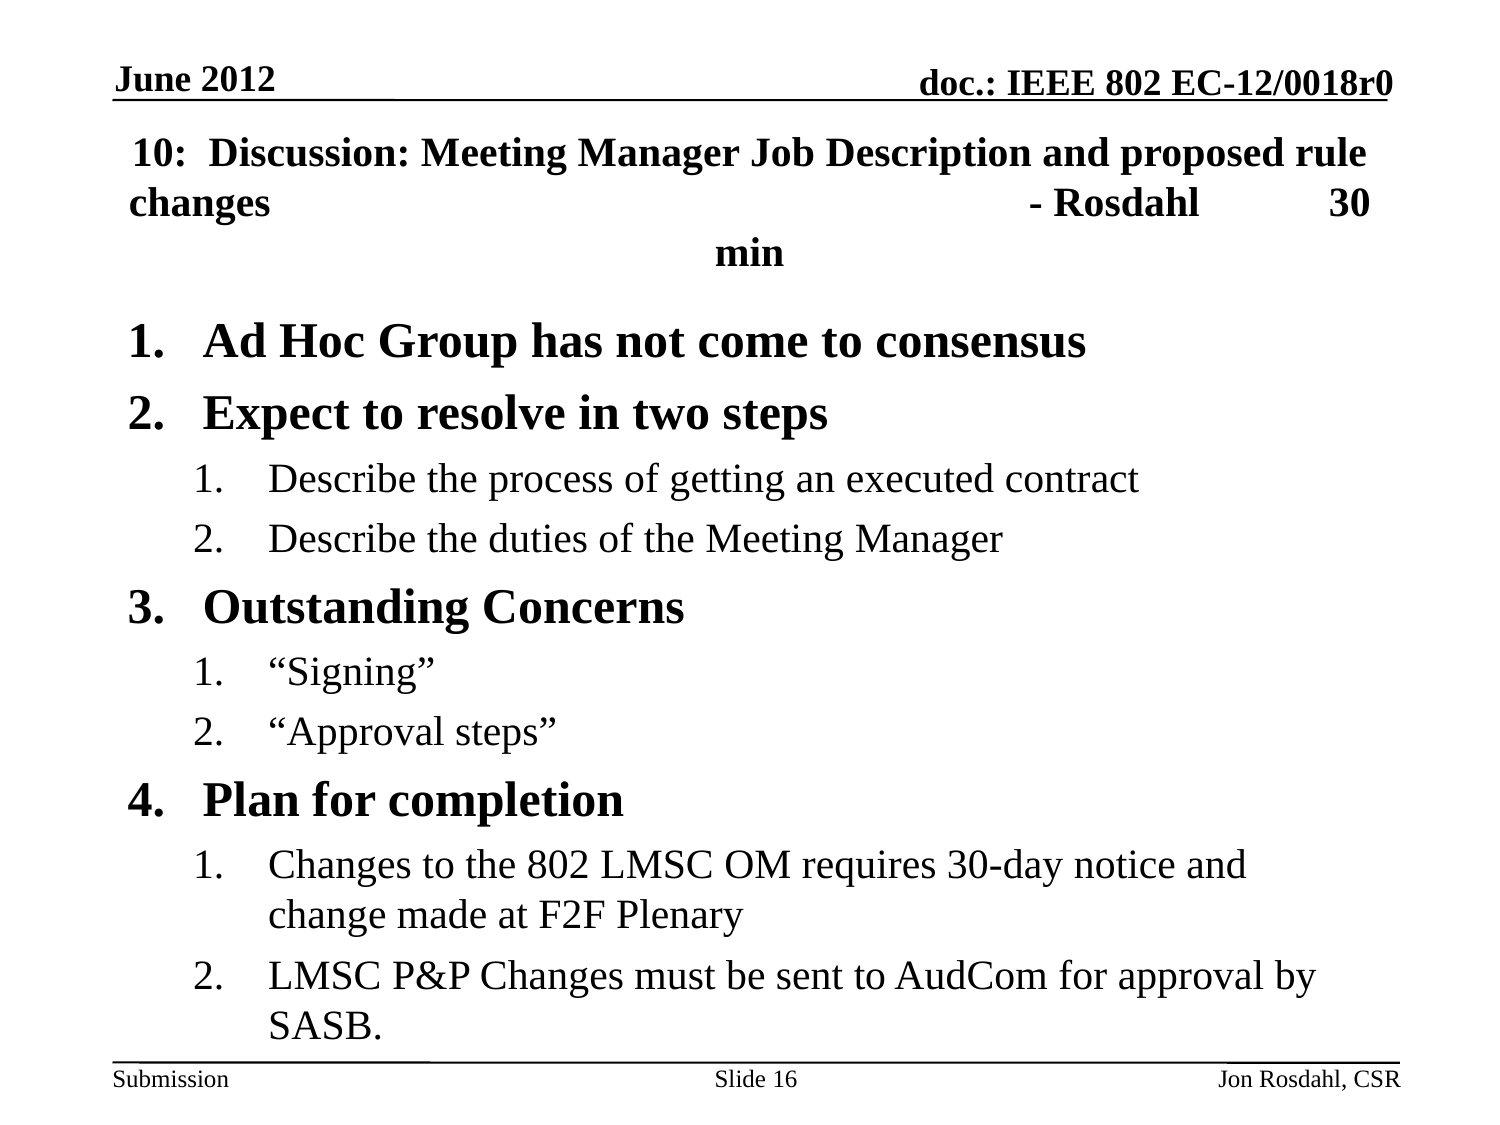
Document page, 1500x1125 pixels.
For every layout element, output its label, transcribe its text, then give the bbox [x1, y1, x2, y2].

list Ad Hoc Group has not come to consensus Expect to resolve in two steps Describe the process of getting an executed contract Describe the duties of the Meeting Manager Outstanding Concerns “Signing” “Approval steps” Plan for completion Changes to the 802 LMSC OM requires 30-day notice and change made at F2F Plenary LMSC P&P Changes must be sent to AudCom for approval by SASB. [112, 299, 1388, 1051]
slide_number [114, 54, 423, 100]
title 10: Discussion: Meeting Manager Job Description and proposed rule changes - Rosdahl 30 min [112, 112, 1388, 288]
slide_number Slide 16 [712, 1061, 800, 1123]
footer Jon Rosdahl, CSR [878, 1061, 1402, 1093]
